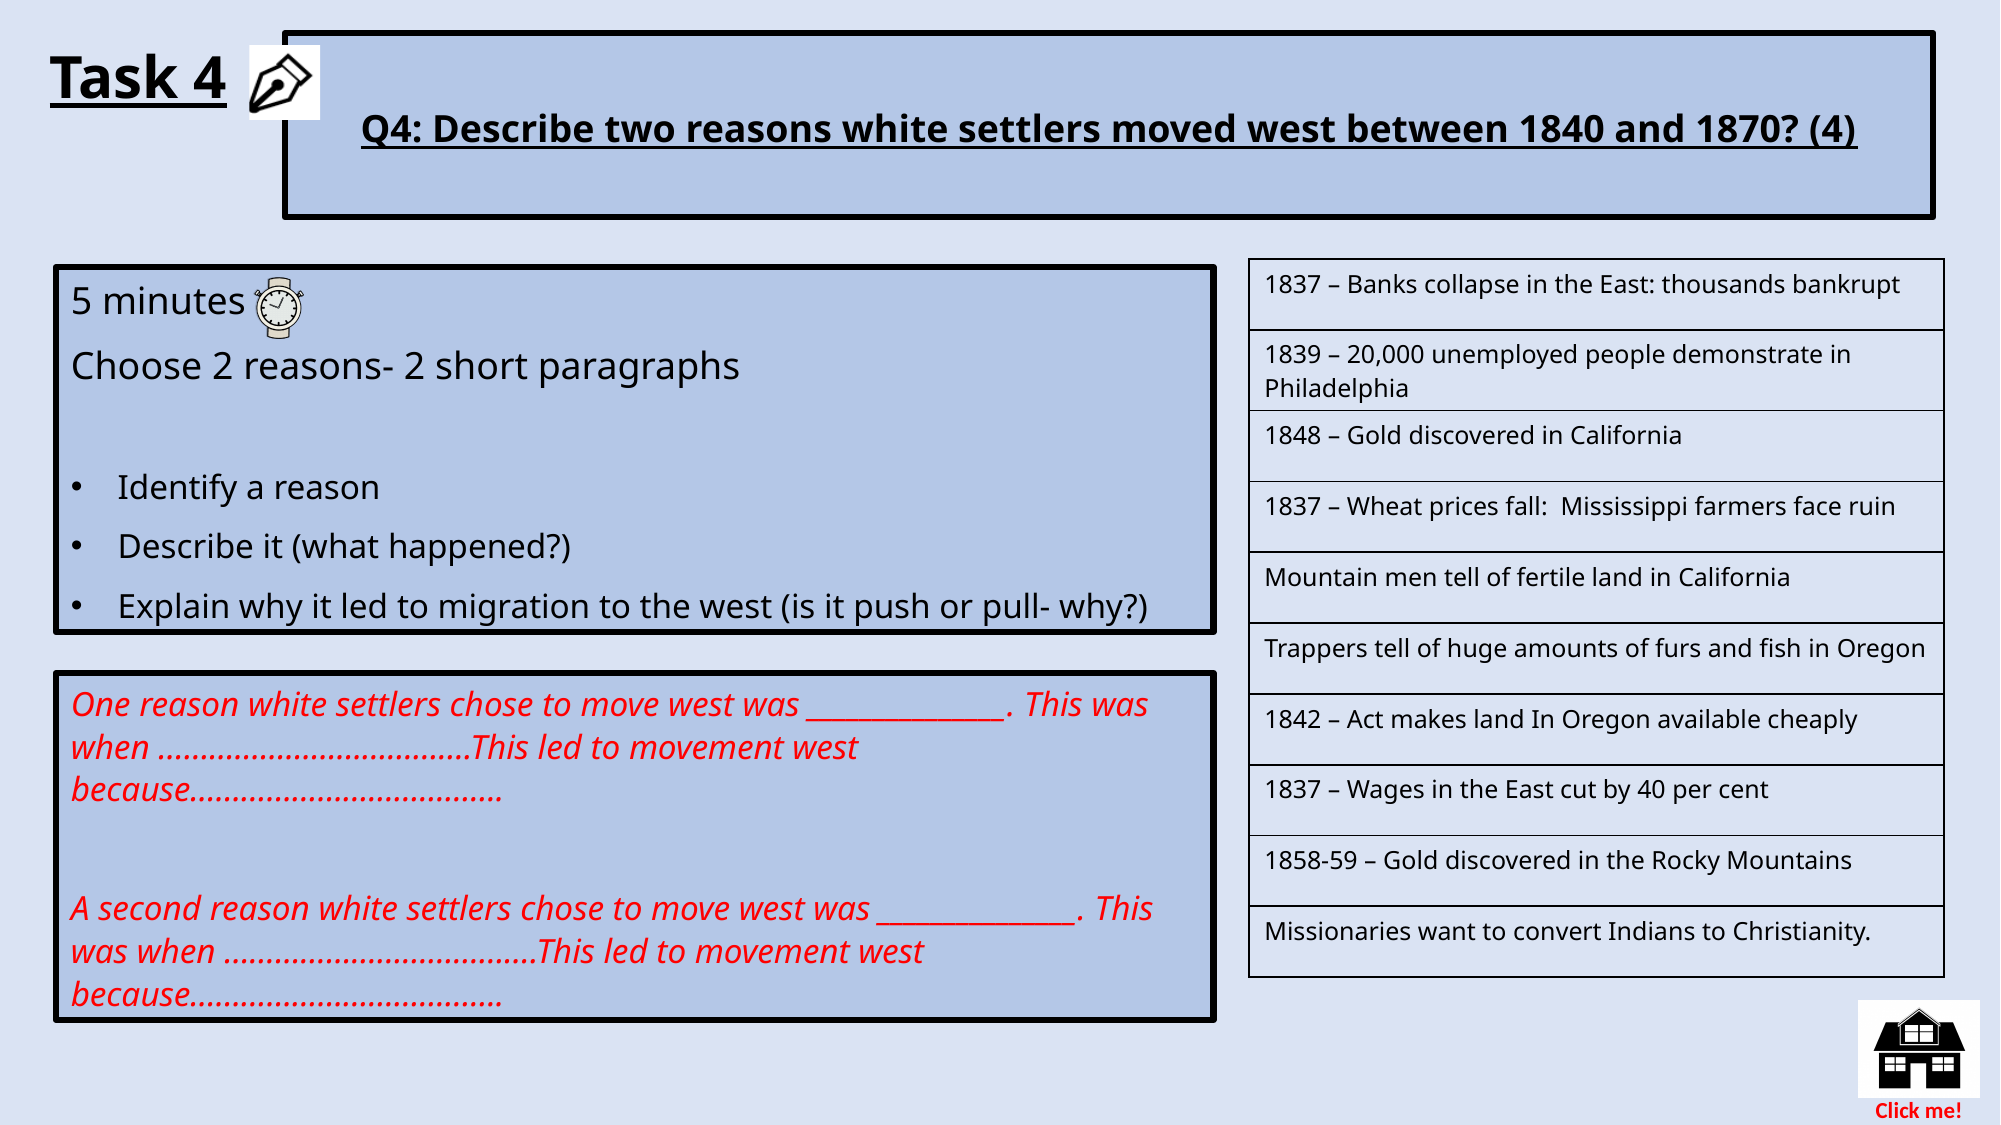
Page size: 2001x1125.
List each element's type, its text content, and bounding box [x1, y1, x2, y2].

text_box 5 minutes Choose 2 reasons- 2 short paragraphs Identify a reason Describe it (what happened?) Explain why it led to migration to the west (is it push or pull- why?) [55, 267, 1214, 633]
text_box Q4: Describe two reasons white settlers moved west between 1840 and 1870? (4) [284, 33, 1934, 218]
table_cell Missionaries want to convert Indians to Christianity. [1250, 907, 1943, 976]
table_cell 1842 – Act makes land In Oregon available cheaply [1250, 695, 1943, 764]
picture [235, 267, 321, 352]
table_cell 1839 – 20,000 unemployed people demonstrate in Philadelphia [1250, 331, 1943, 410]
table_cell Trappers tell of huge amounts of furs and fish in Oregon [1250, 624, 1943, 693]
table_cell 1848 – Gold discovered in California [1250, 411, 1943, 481]
picture [1858, 1000, 1980, 1098]
picture [249, 45, 321, 120]
table_cell Mountain men tell of fertile land in California [1250, 553, 1943, 622]
table_cell 1837 – Wheat prices fall: Mississippi farmers face ruin [1250, 482, 1943, 551]
table_cell 1858-59 – Gold discovered in the Rocky Mountains [1250, 836, 1943, 905]
text_box Task 4 [34, 33, 284, 118]
table_cell 1837 – Wages in the East cut by 40 per cent [1250, 766, 1943, 835]
text_box One reason white settlers chose to move west was _______________. This was when ……………………………….This led to movement west because………………………………. A second reason white settlers chose to move west was _______________. This was when ……………………………….This led to movement west because………………………………. [55, 673, 1214, 1020]
text_box Click me! [1858, 1098, 1980, 1125]
table_header 1837 – Banks collapse in the East: thousands bankrupt [1250, 260, 1943, 329]
